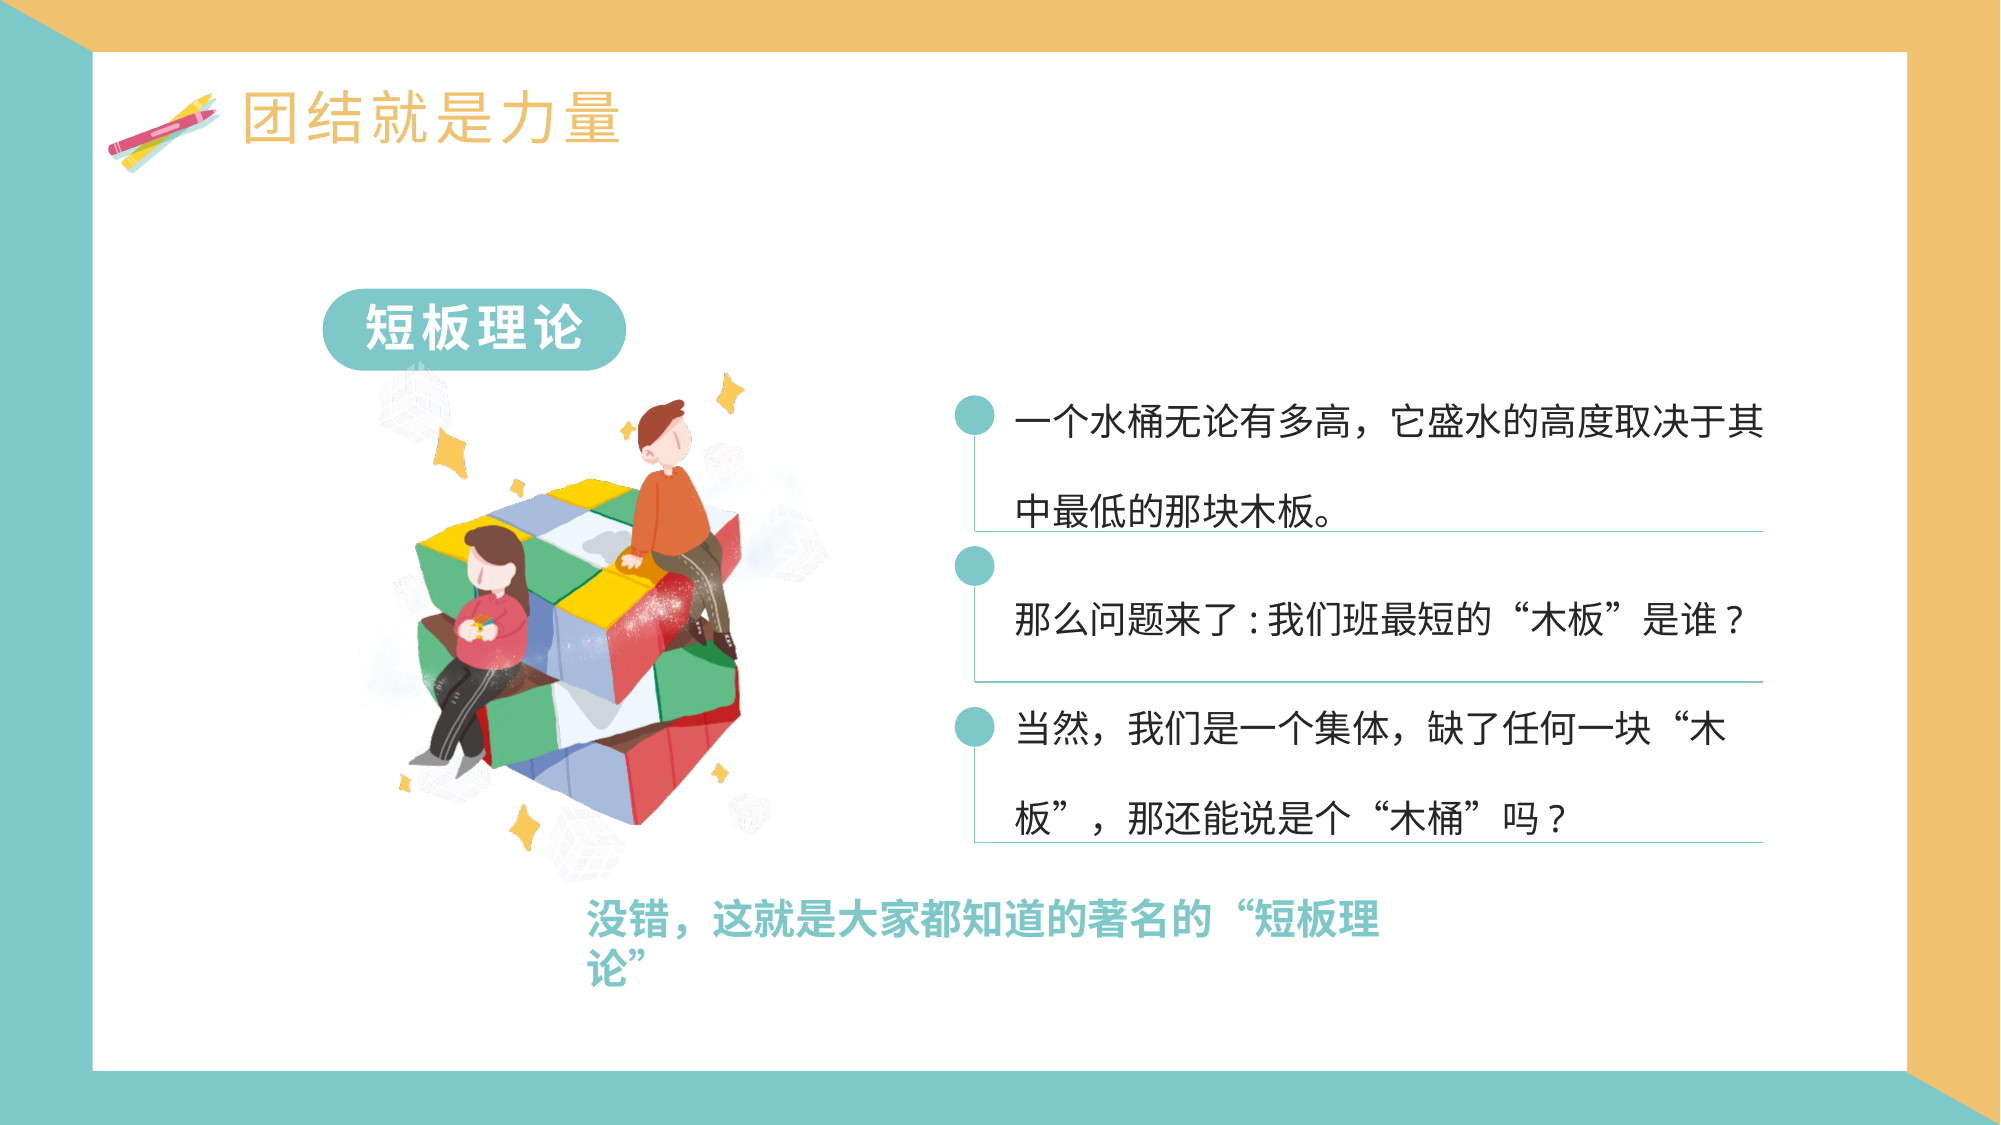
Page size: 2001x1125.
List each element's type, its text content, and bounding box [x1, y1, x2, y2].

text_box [322, 288, 627, 355]
picture [250, 97, 269, 137]
picture [322, 355, 862, 894]
text_box 没错，这就是大家都知道的著名的“短板理论” [572, 885, 1428, 1001]
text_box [954, 345, 1807, 848]
picture [97, 86, 269, 188]
